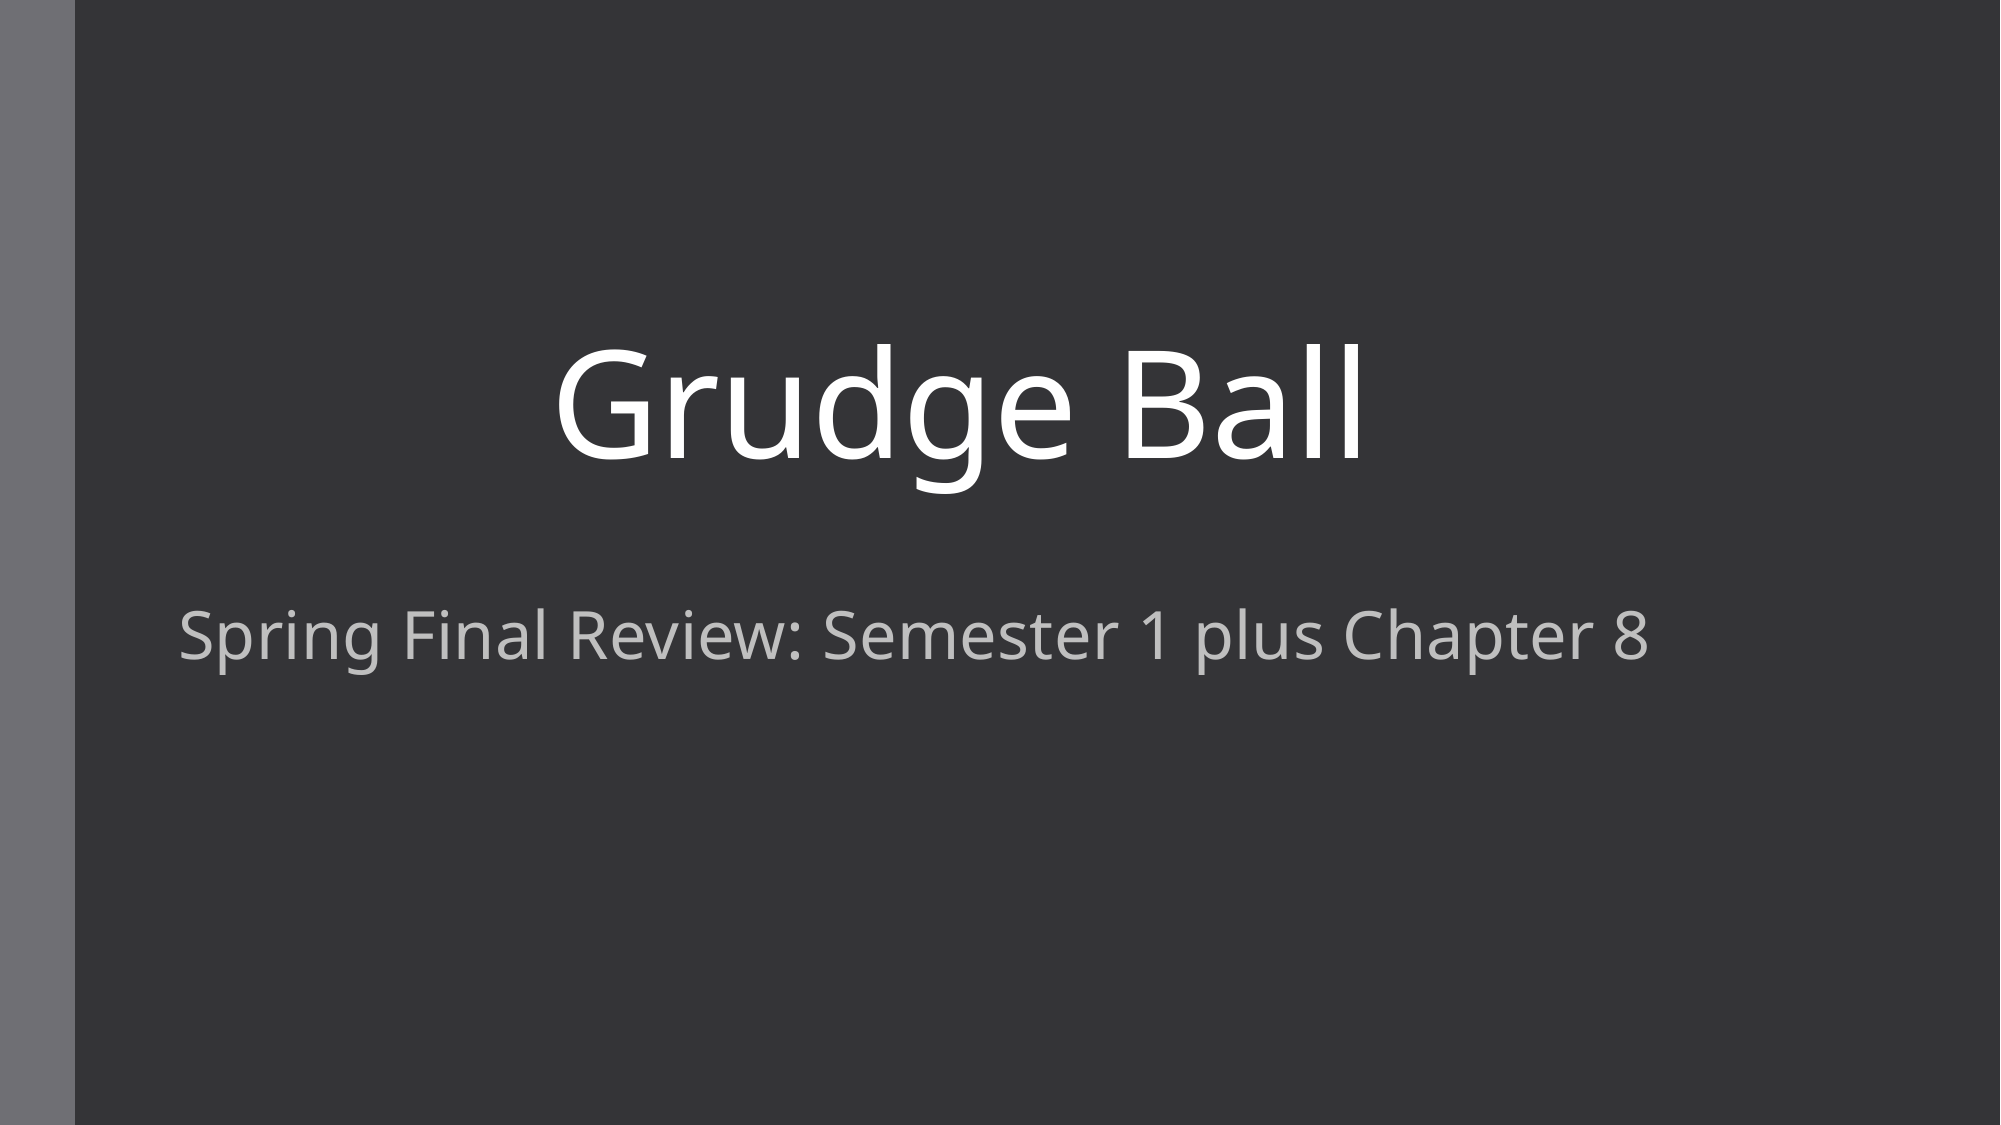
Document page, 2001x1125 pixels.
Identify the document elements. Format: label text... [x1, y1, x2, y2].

subtitle Spring Final Review: Semester 1 plus Chapter 8 [163, 590, 1882, 863]
title Grudge Ball [206, 124, 1752, 498]
